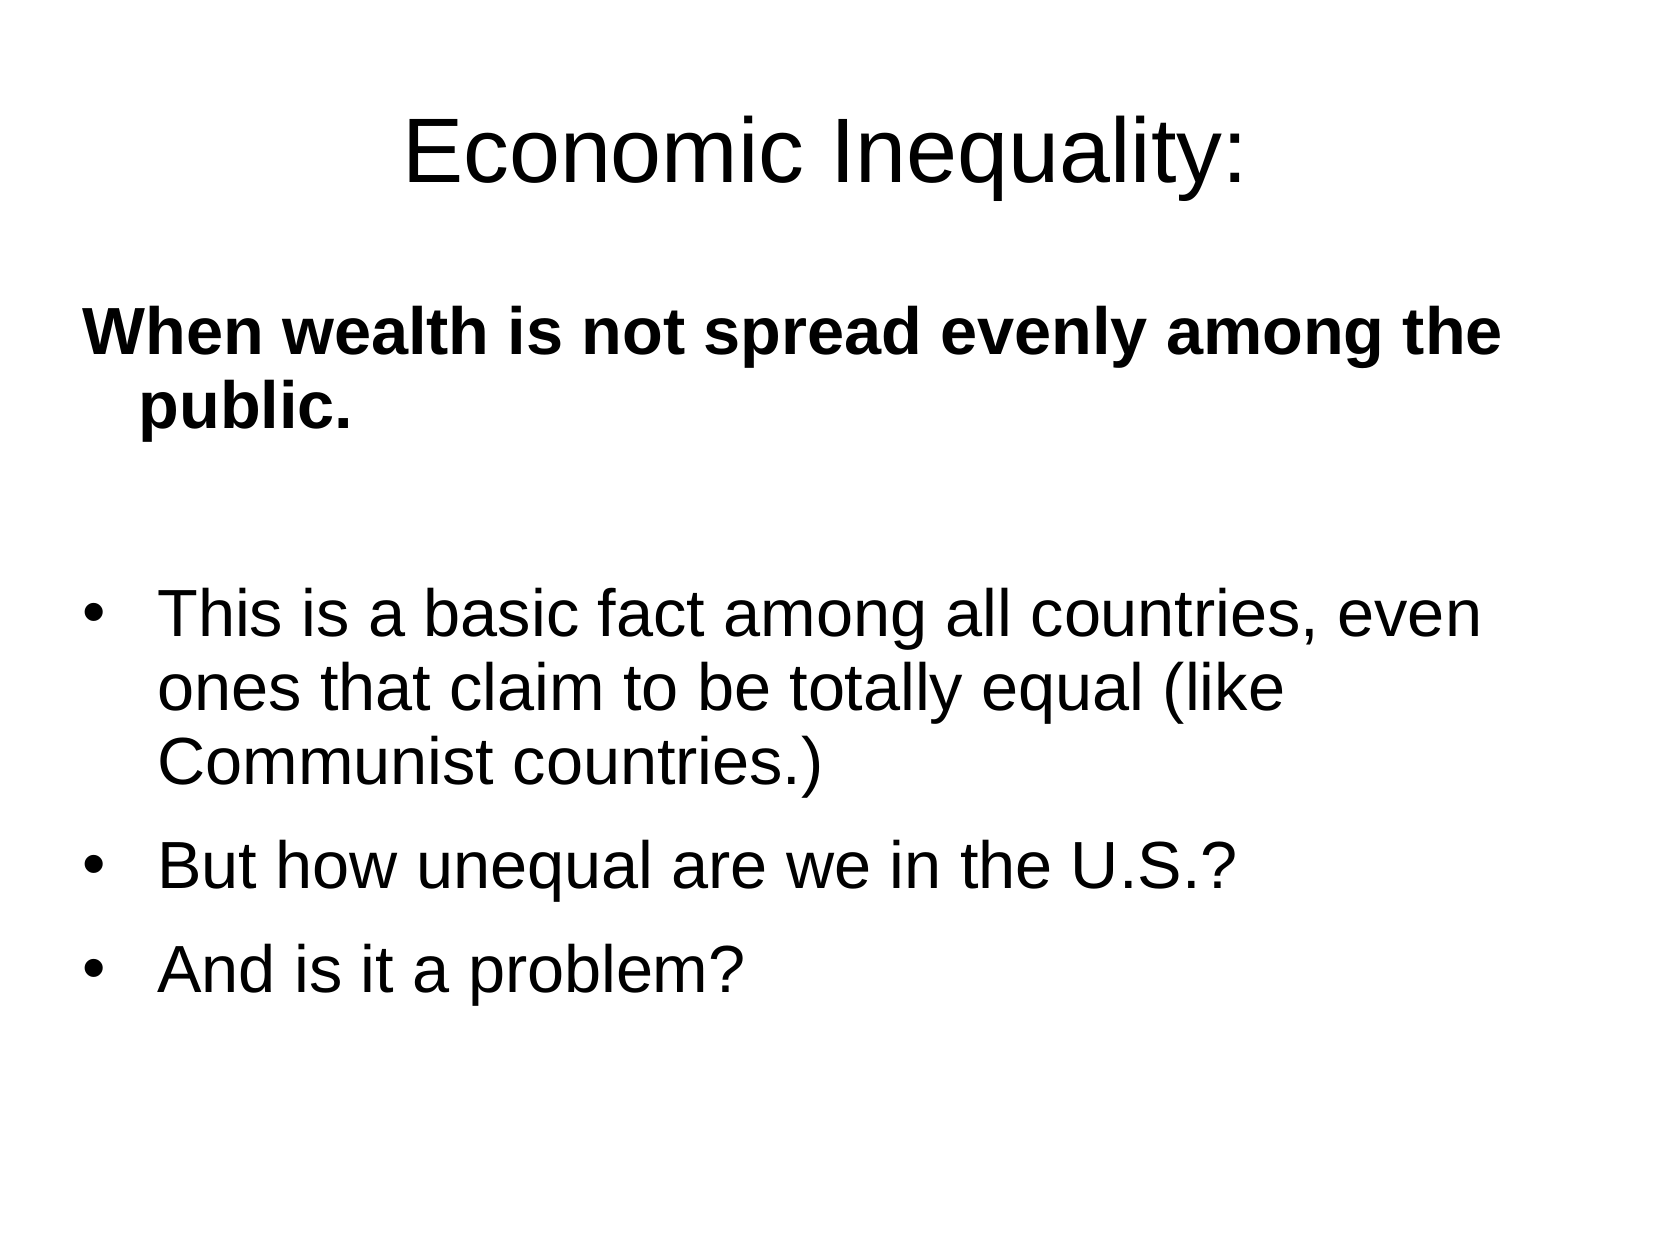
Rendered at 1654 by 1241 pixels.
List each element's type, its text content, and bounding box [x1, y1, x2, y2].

list When wealth is not spread evenly among the public. This is a basic fact among all countries, even ones that claim to be totally equal (like Communist countries.) But how unequal are we in the U.S.? And is it a problem? [82, 290, 1569, 1107]
title Economic Inequality: [82, 49, 1569, 255]
